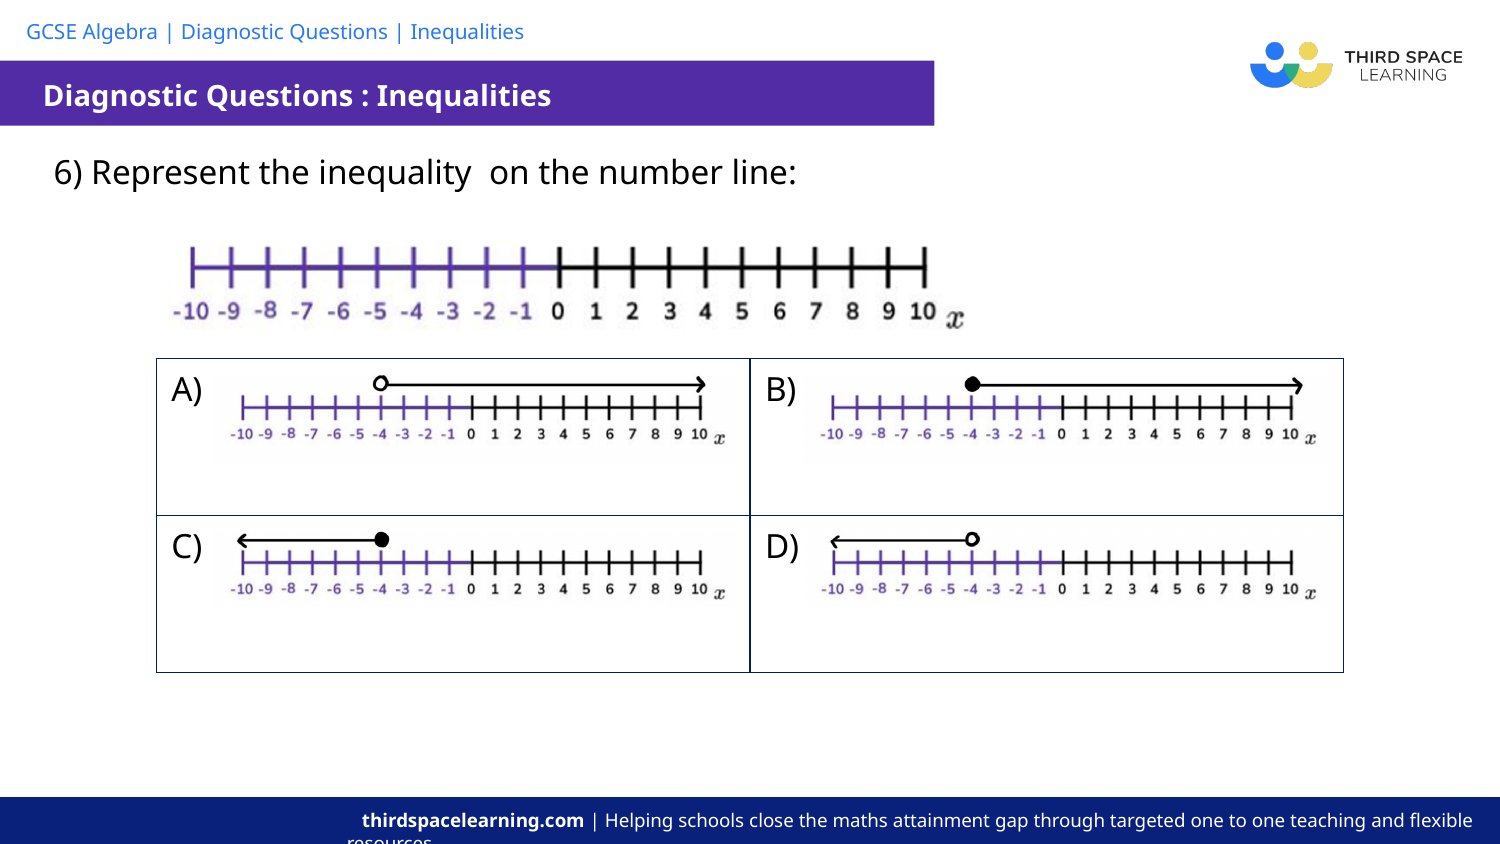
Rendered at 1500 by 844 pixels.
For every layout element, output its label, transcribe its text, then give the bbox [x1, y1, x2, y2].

picture [212, 374, 736, 469]
picture [1250, 33, 1465, 99]
picture [802, 374, 1327, 469]
picture [153, 218, 976, 352]
table_cell C) [157, 516, 749, 672]
table_cell D) [751, 516, 1343, 672]
table_header B) [751, 359, 1343, 515]
picture [803, 529, 1327, 607]
table_header A) [157, 360, 749, 515]
picture [212, 529, 736, 607]
text_box Diagnostic Questions : Inequalities [27, 61, 778, 127]
